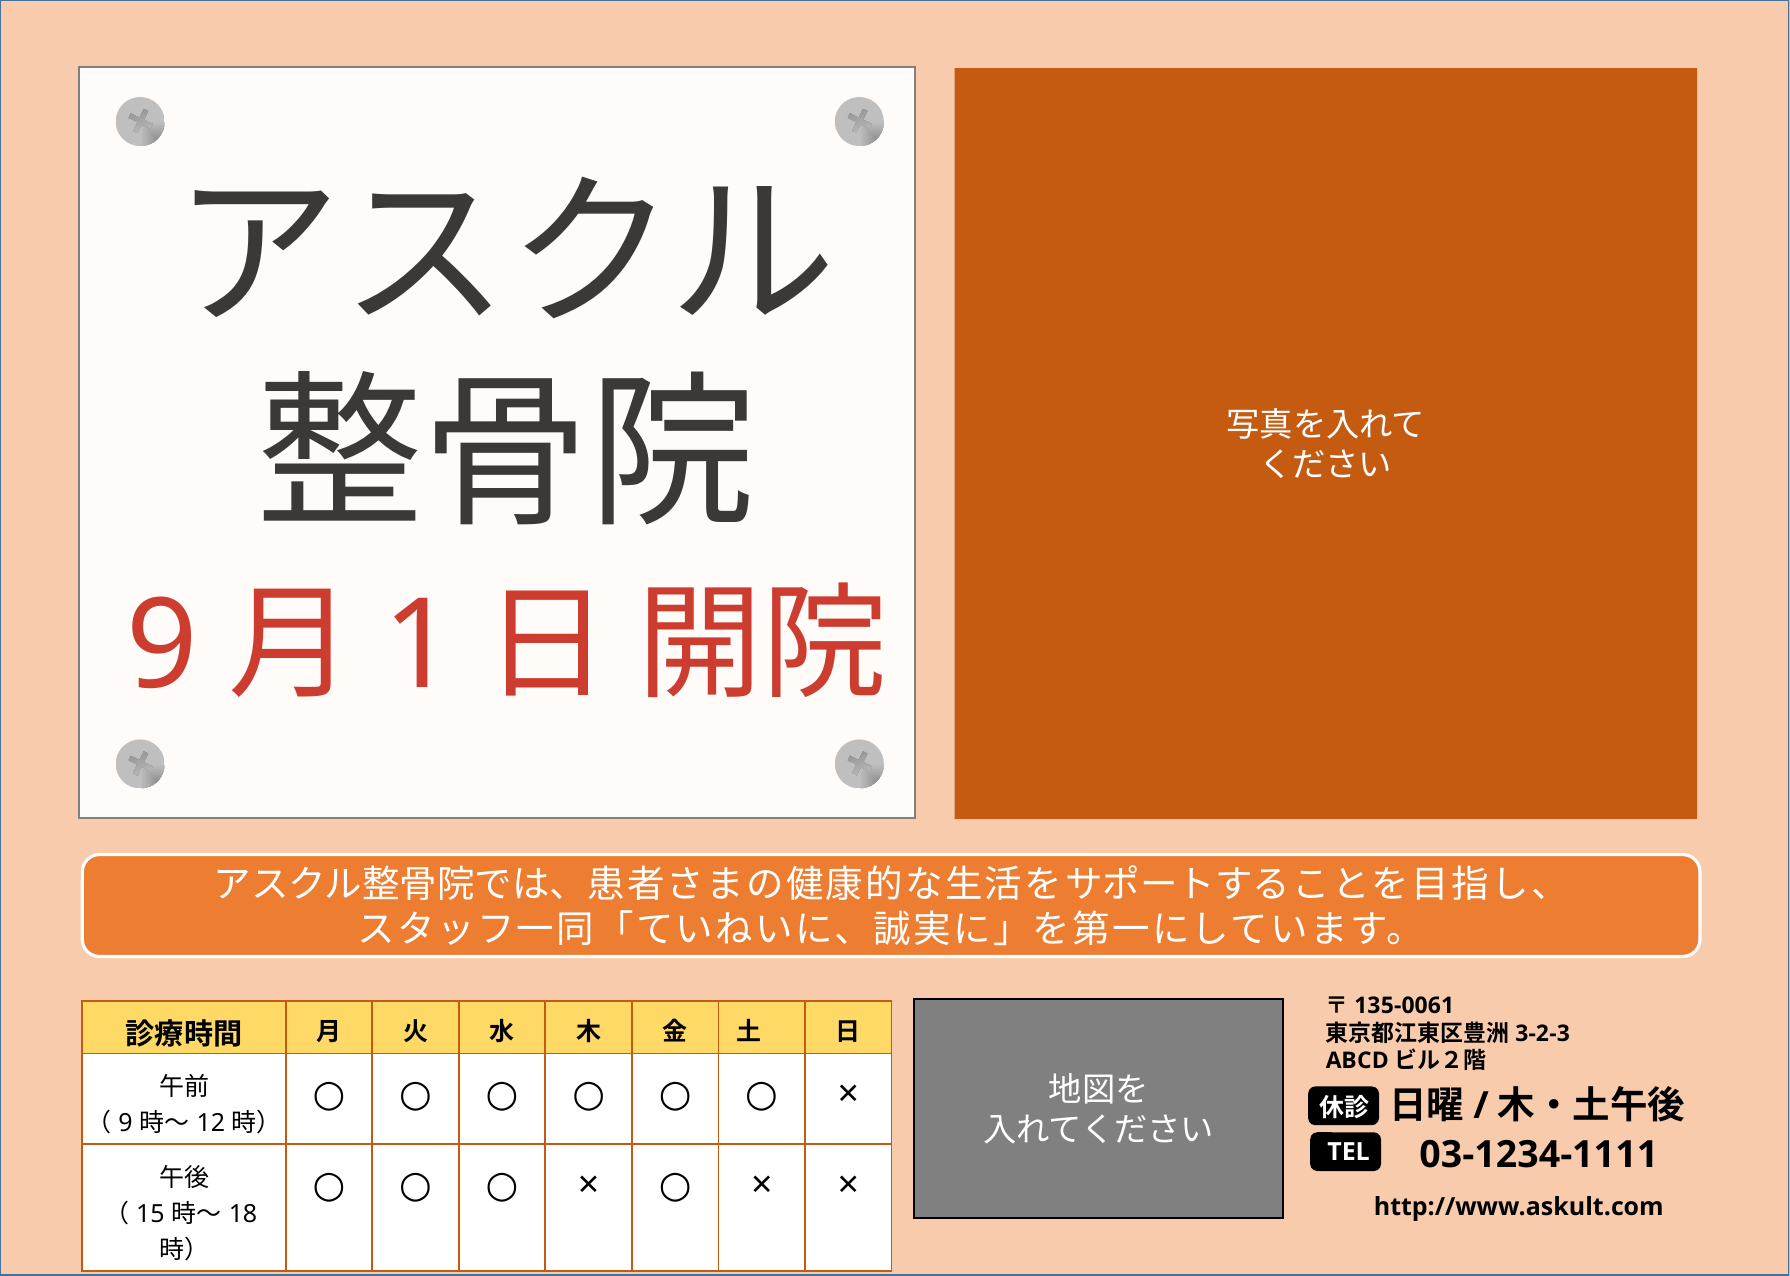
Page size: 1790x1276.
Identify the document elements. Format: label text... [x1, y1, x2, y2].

table_cell × [546, 1145, 631, 1270]
text_box [78, 66, 916, 819]
table_cell ○ [719, 1054, 804, 1143]
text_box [115, 97, 165, 147]
table_cell 午前 （9時～12時） [83, 1054, 285, 1143]
table_header 木 [546, 1002, 631, 1053]
text_box 写真を入れて ください [954, 67, 1698, 820]
text_box 9月1日 開院 [111, 555, 903, 721]
table_cell ○ [373, 1145, 458, 1270]
table_cell ○ [546, 1054, 631, 1143]
table_cell ○ [460, 1145, 544, 1270]
text_box http://www.askult.com [1359, 1182, 1680, 1228]
table_cell × [719, 1145, 804, 1270]
text_box 地図を 入れてください [913, 998, 1284, 1219]
table_cell ○ [287, 1145, 371, 1270]
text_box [834, 739, 884, 789]
table_cell × [806, 1145, 891, 1270]
text_box 日曜/木・土午後 [1374, 1073, 1700, 1134]
text_box [0, 0, 1790, 1276]
table_cell ○ [460, 1054, 544, 1143]
text_box 〒135-0061 東京都江東区豊洲3-2-3 ABCDビル２階 [1311, 983, 1586, 1081]
table_header 水 [460, 1002, 544, 1053]
text_box アスクル整骨院では、患者さまの健康的な生活をサポートすることを目指し、 スタッフ一同「ていねいに、誠実に」を第一にしています。 [80, 852, 1702, 959]
table_header 土 [719, 1002, 804, 1053]
table_header 診療時間 [83, 1002, 285, 1053]
table_cell ○ [633, 1145, 718, 1270]
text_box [834, 97, 884, 147]
table_cell ○ [373, 1054, 458, 1143]
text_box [115, 739, 165, 789]
table_cell ○ [633, 1054, 718, 1143]
table_header 日 [806, 1002, 891, 1053]
text_box アスクル 整骨院 [109, 137, 903, 553]
table_header 金 [633, 1002, 718, 1053]
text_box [1309, 1128, 1388, 1174]
table_cell ○ [287, 1054, 371, 1143]
table_header 月 [287, 1002, 371, 1053]
table_cell × [806, 1054, 891, 1143]
table_cell 午後 （15時～18時） [83, 1145, 285, 1270]
table_header 火 [373, 1002, 458, 1053]
text_box 03-1234-1111 [1404, 1134, 1674, 1183]
text_box 休診 [1304, 1084, 1374, 1129]
